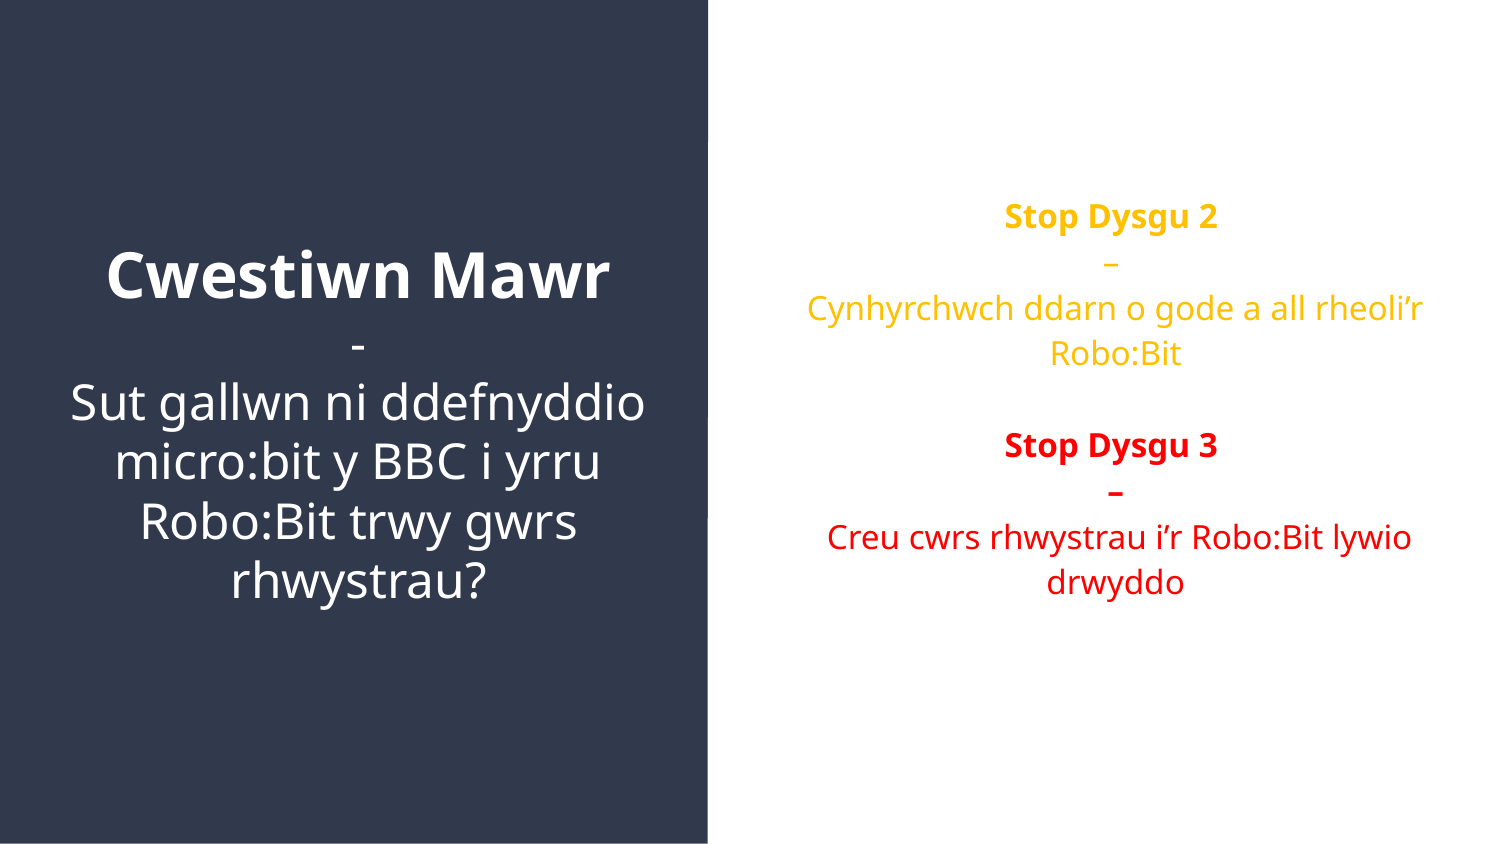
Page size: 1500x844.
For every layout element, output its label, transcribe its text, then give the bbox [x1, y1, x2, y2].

text_box Cwestiwn Mawr - Sut gallwn ni ddefnyddio micro:bit y BBC i yrru Robo:Bit trwy gwrs rhwystrau? [54, 216, 663, 628]
list Stop Dysgu 2 – Cynhyrchwch ddarn o gode a all rheoli’r Robo:Bit Stop Dysgu 3 – Creu cwrs rhwystrau i’r Robo:Bit lywio drwyddo [761, 82, 1446, 755]
